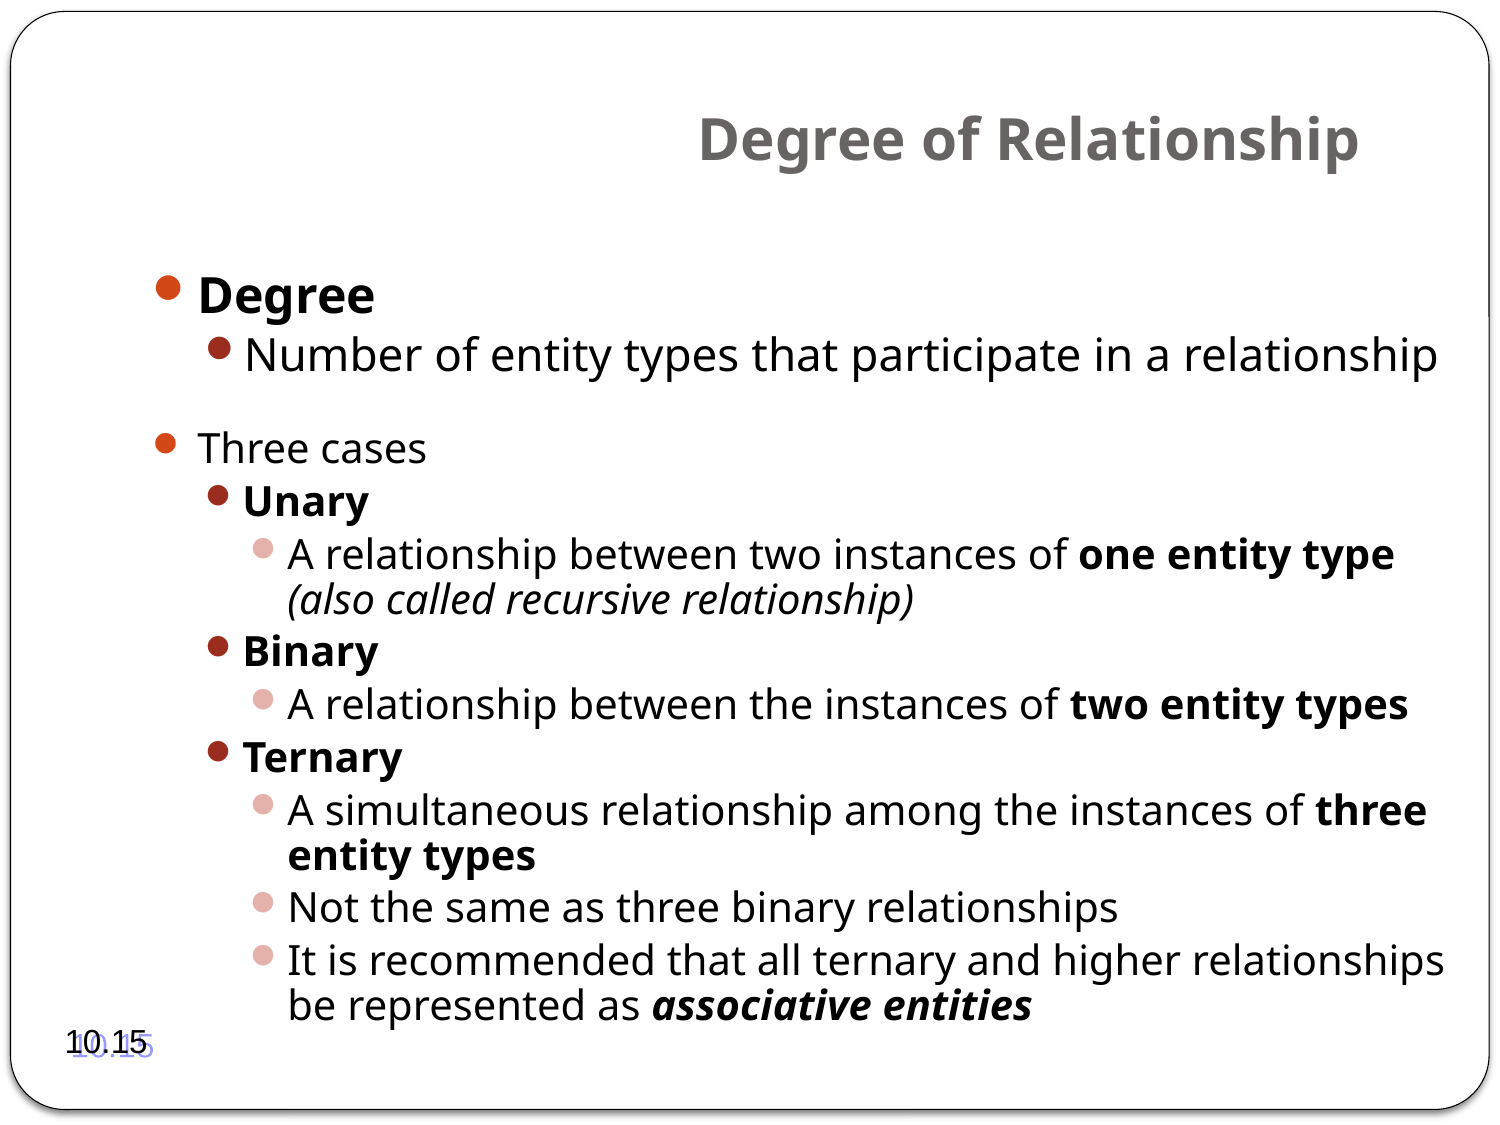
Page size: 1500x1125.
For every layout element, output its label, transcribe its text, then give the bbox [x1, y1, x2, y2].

list Degree Number of entity types that participate in a relationship Three cases Unary A relationship between two instances of one entity type (also called recursive relationship) Binary A relationship between the instances of two entity types Ternary A simultaneous relationship among the instances of three entity types Not the same as three binary relationships It is recommended that all ternary and higher relationships be represented as associative entities [137, 262, 1463, 1088]
title Degree of Relationship [99, 62, 1375, 188]
text_box 10.15 [37, 1012, 175, 1107]
